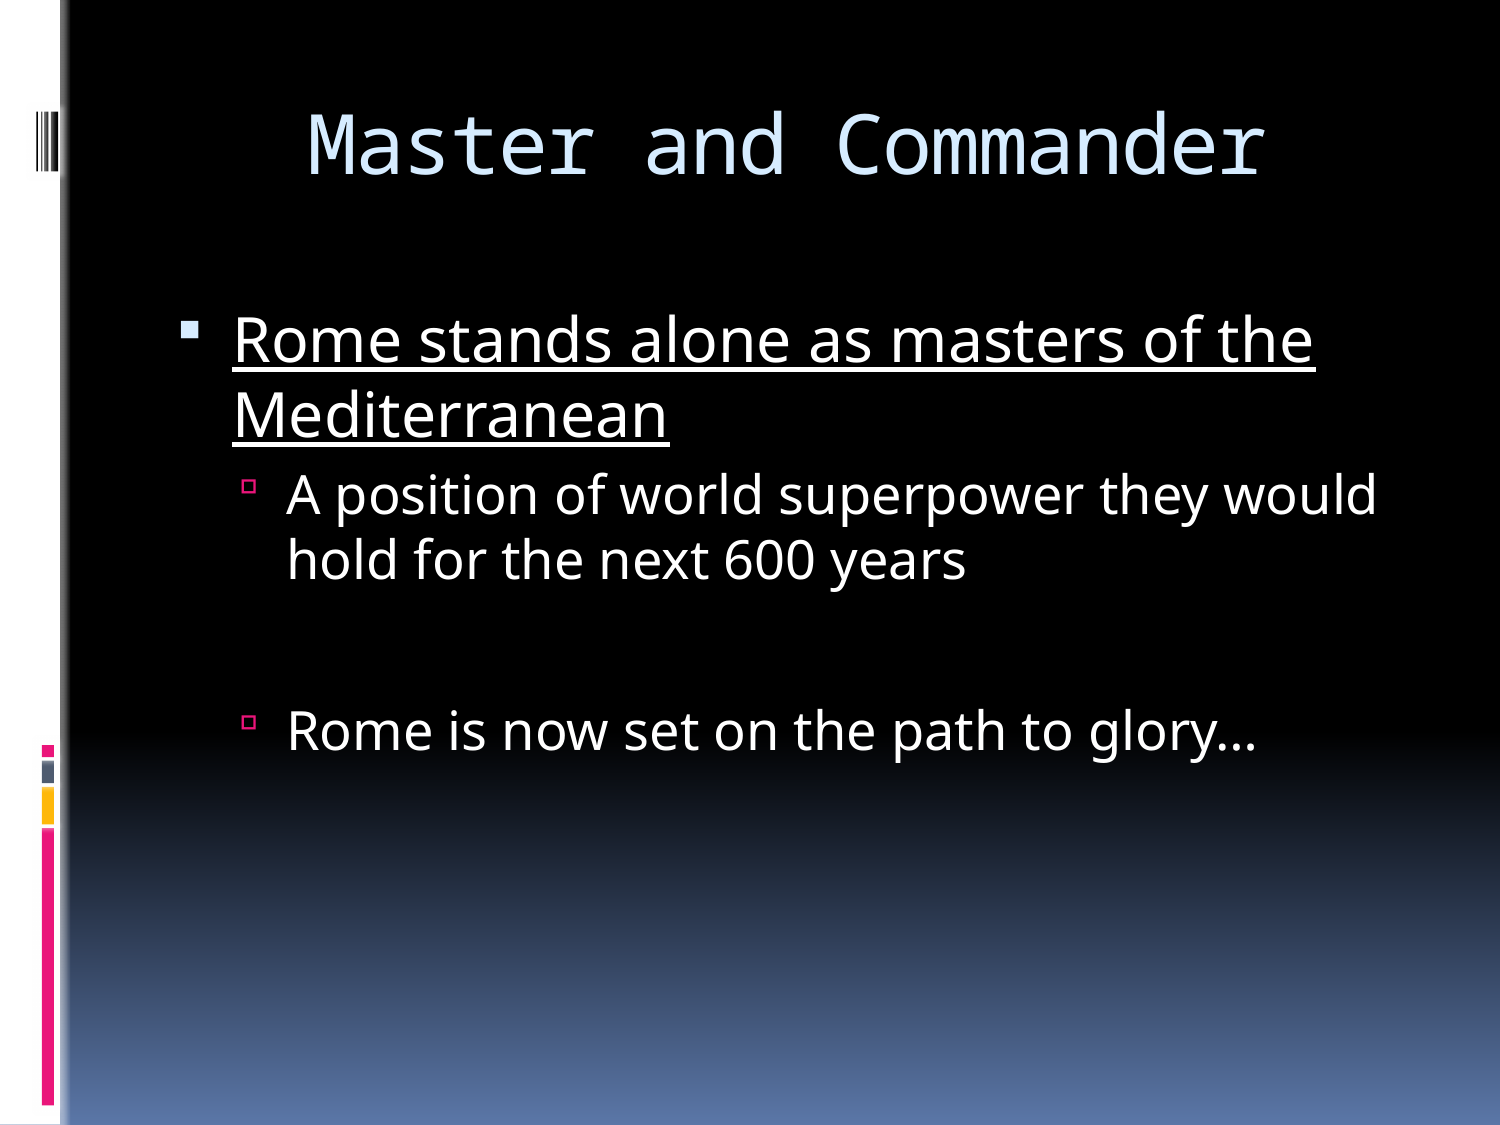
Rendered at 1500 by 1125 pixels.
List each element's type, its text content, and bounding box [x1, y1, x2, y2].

list Rome stands alone as masters of the Mediterranean A position of world superpower they would hold for the next 600 years Rome is now set on the path to glory… [150, 292, 1425, 1043]
title Master and Commander [150, 83, 1425, 234]
